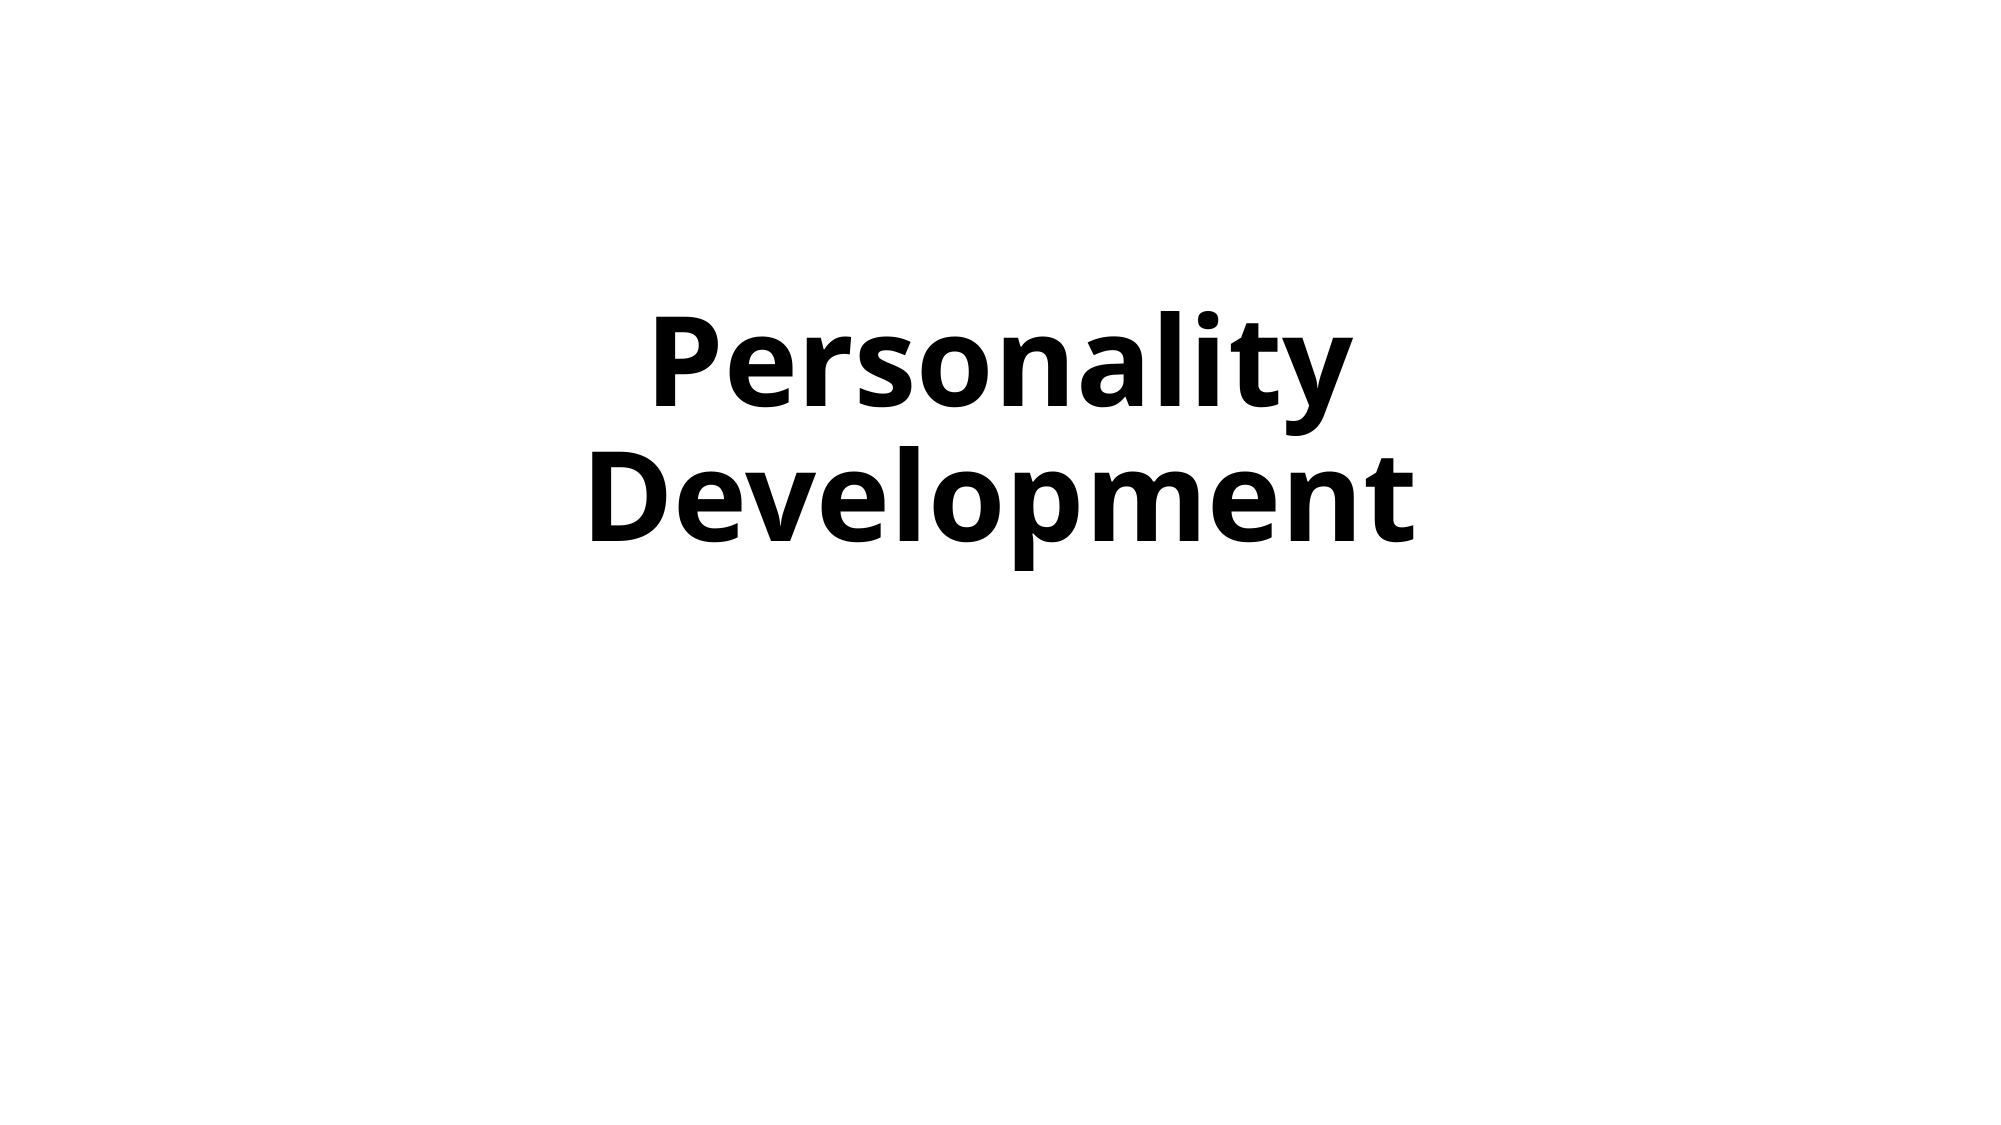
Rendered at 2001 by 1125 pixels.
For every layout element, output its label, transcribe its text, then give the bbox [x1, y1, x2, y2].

title Personality Development [249, 184, 1750, 576]
